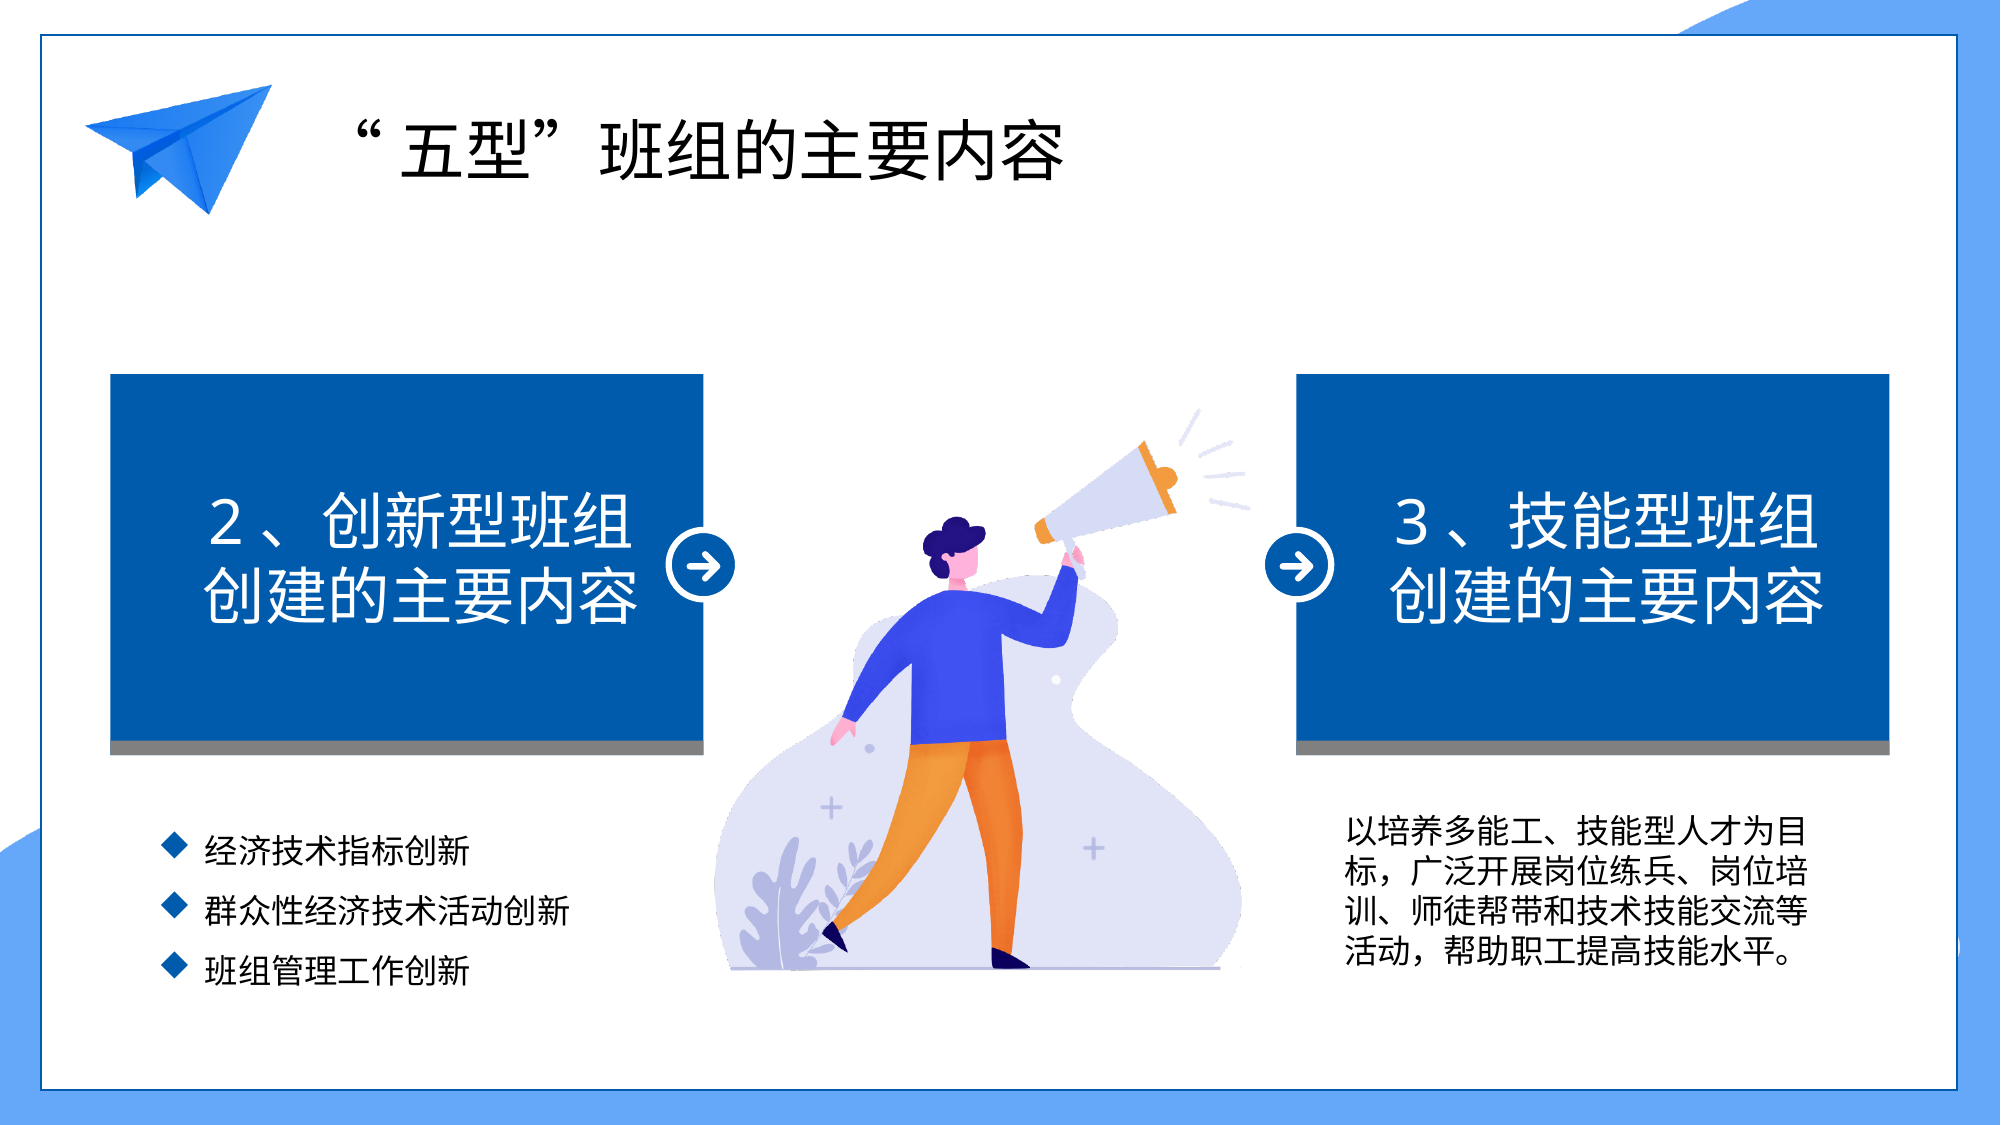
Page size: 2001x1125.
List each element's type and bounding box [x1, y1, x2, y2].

text_box [1343, 374, 1890, 894]
text_box [110, 374, 650, 894]
picture [0, 0, 2000, 1125]
